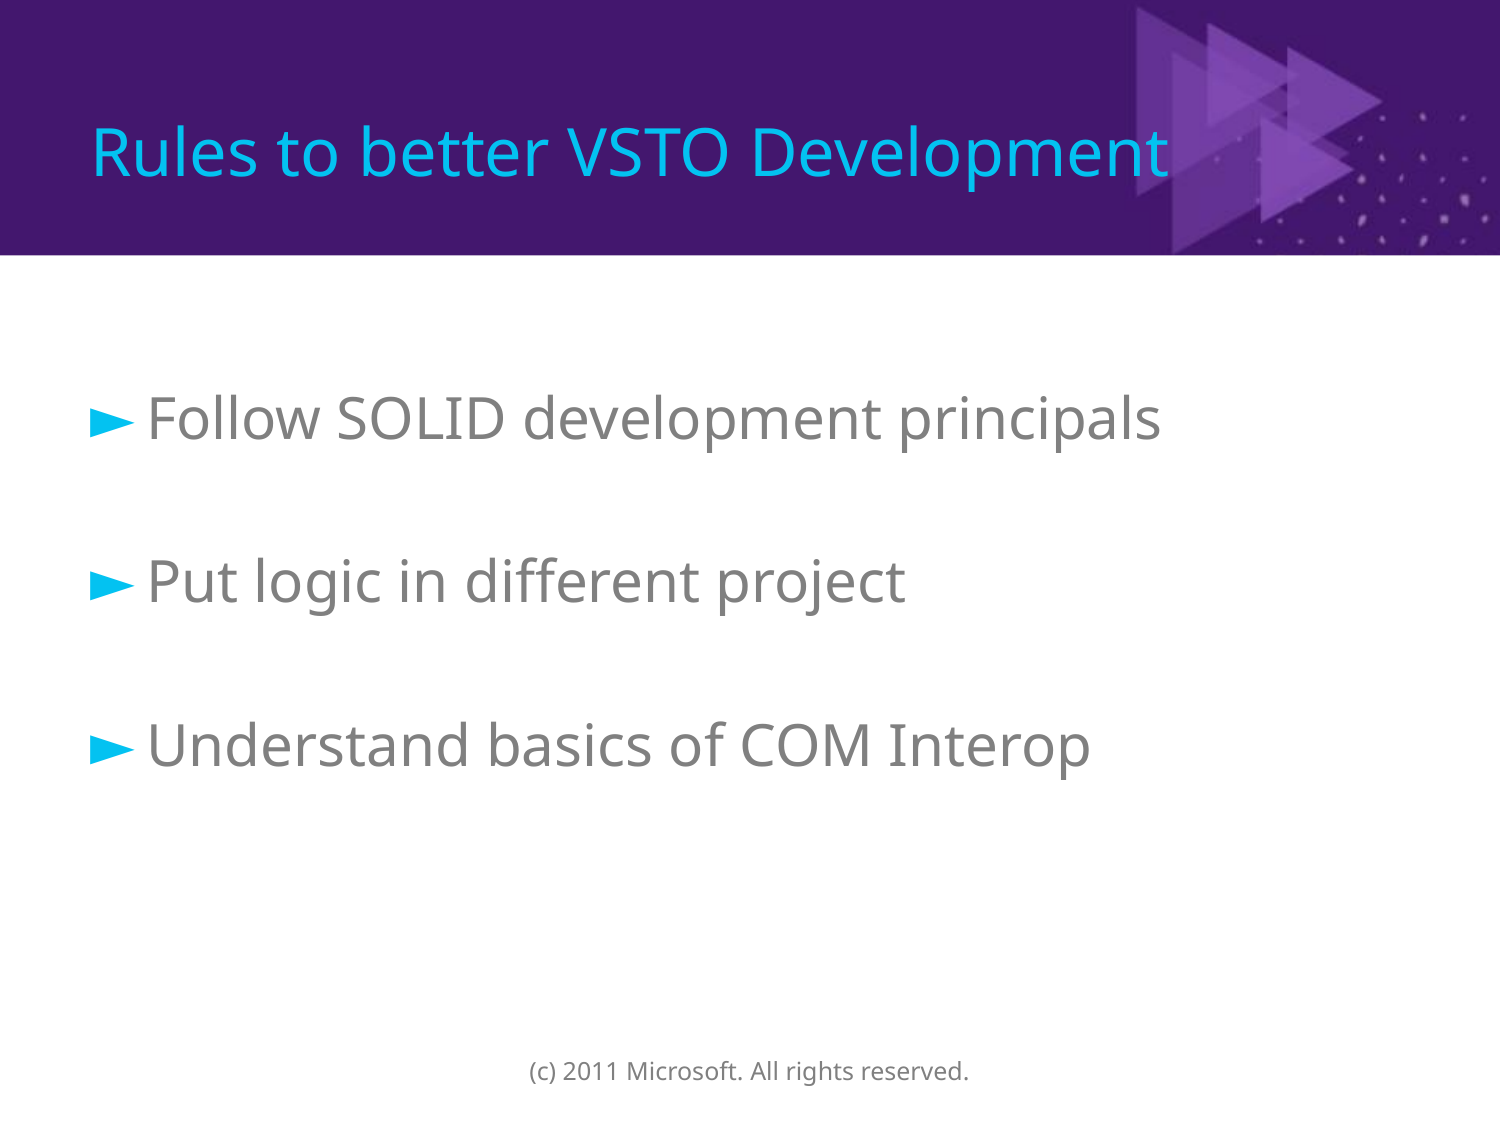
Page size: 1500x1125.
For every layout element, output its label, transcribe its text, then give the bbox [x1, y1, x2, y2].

picture [0, 0, 1500, 255]
footer (c) 2011 Microsoft. All rights reserved. [512, 1042, 988, 1103]
list Follow SOLID development principals Put logic in different project Understand basics of COM Interop [75, 373, 1425, 1005]
title Rules to better VSTO Development [75, 56, 1425, 244]
